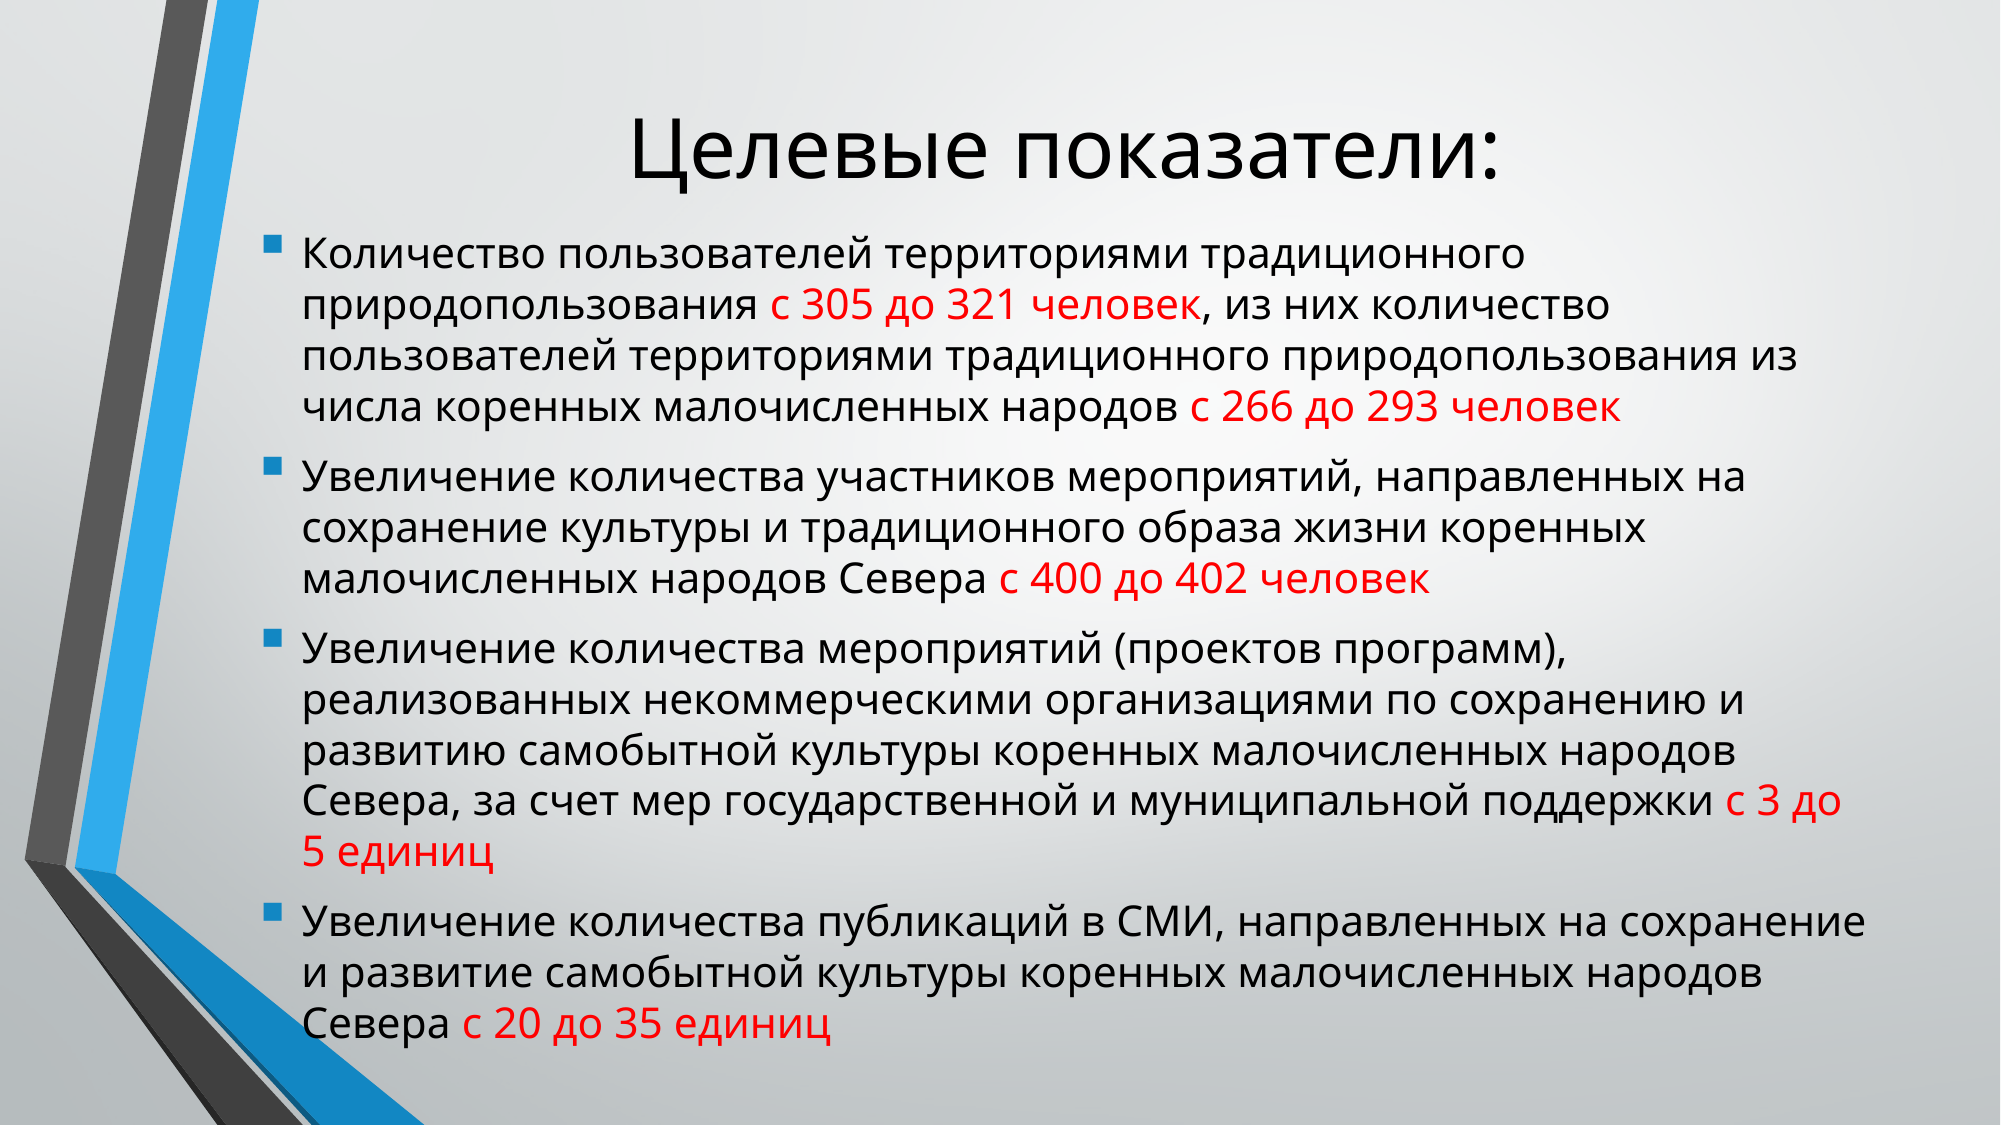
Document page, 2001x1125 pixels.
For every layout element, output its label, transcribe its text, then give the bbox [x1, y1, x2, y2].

title Целевые показатели: [243, 38, 1887, 214]
list Количество пользователей территориями традиционного природопользования с 305 до 321 человек, из них количество пользователей территориями традиционного природопользования из числа коренных малочисленных народов с 266 до 293 человек Увеличение количества участников мероприятий, направленных на сохранение культуры и традиционного образа жизни коренных малочисленных народов Севера с 400 до 402 человек Увеличение количества мероприятий (проектов программ), реализованных некоммерческими организациями по сохранению и развитию самобытной культуры коренных малочисленных народов Севера, за счет мер государственной и муниципальной поддержки с 3 до 5 единиц Увеличение количества публикаций в СМИ, направленных на сохранение и развитие самобытной культуры коренных малочисленных народов Севера с 20 до 35 единиц [243, 214, 1887, 1059]
